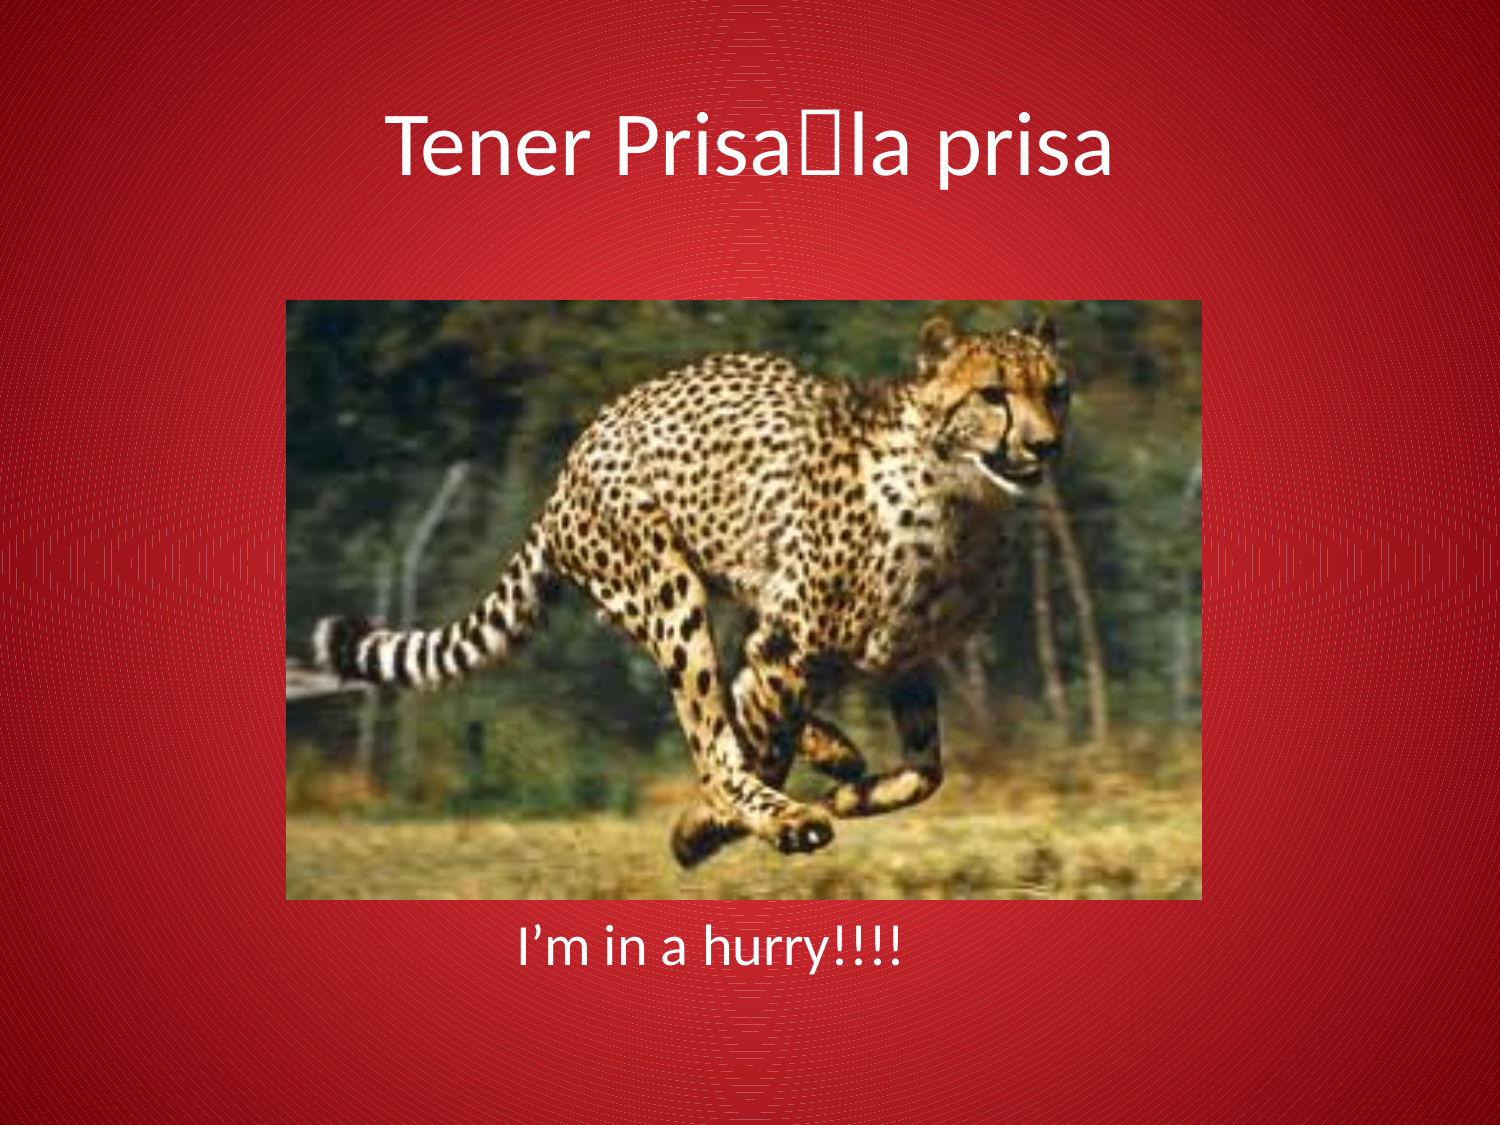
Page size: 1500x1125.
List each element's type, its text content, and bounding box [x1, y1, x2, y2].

title Tener Prisala prisa [75, 45, 1425, 233]
text_box I’m in a hurry!!!! [501, 908, 922, 985]
picture [286, 300, 1202, 900]
